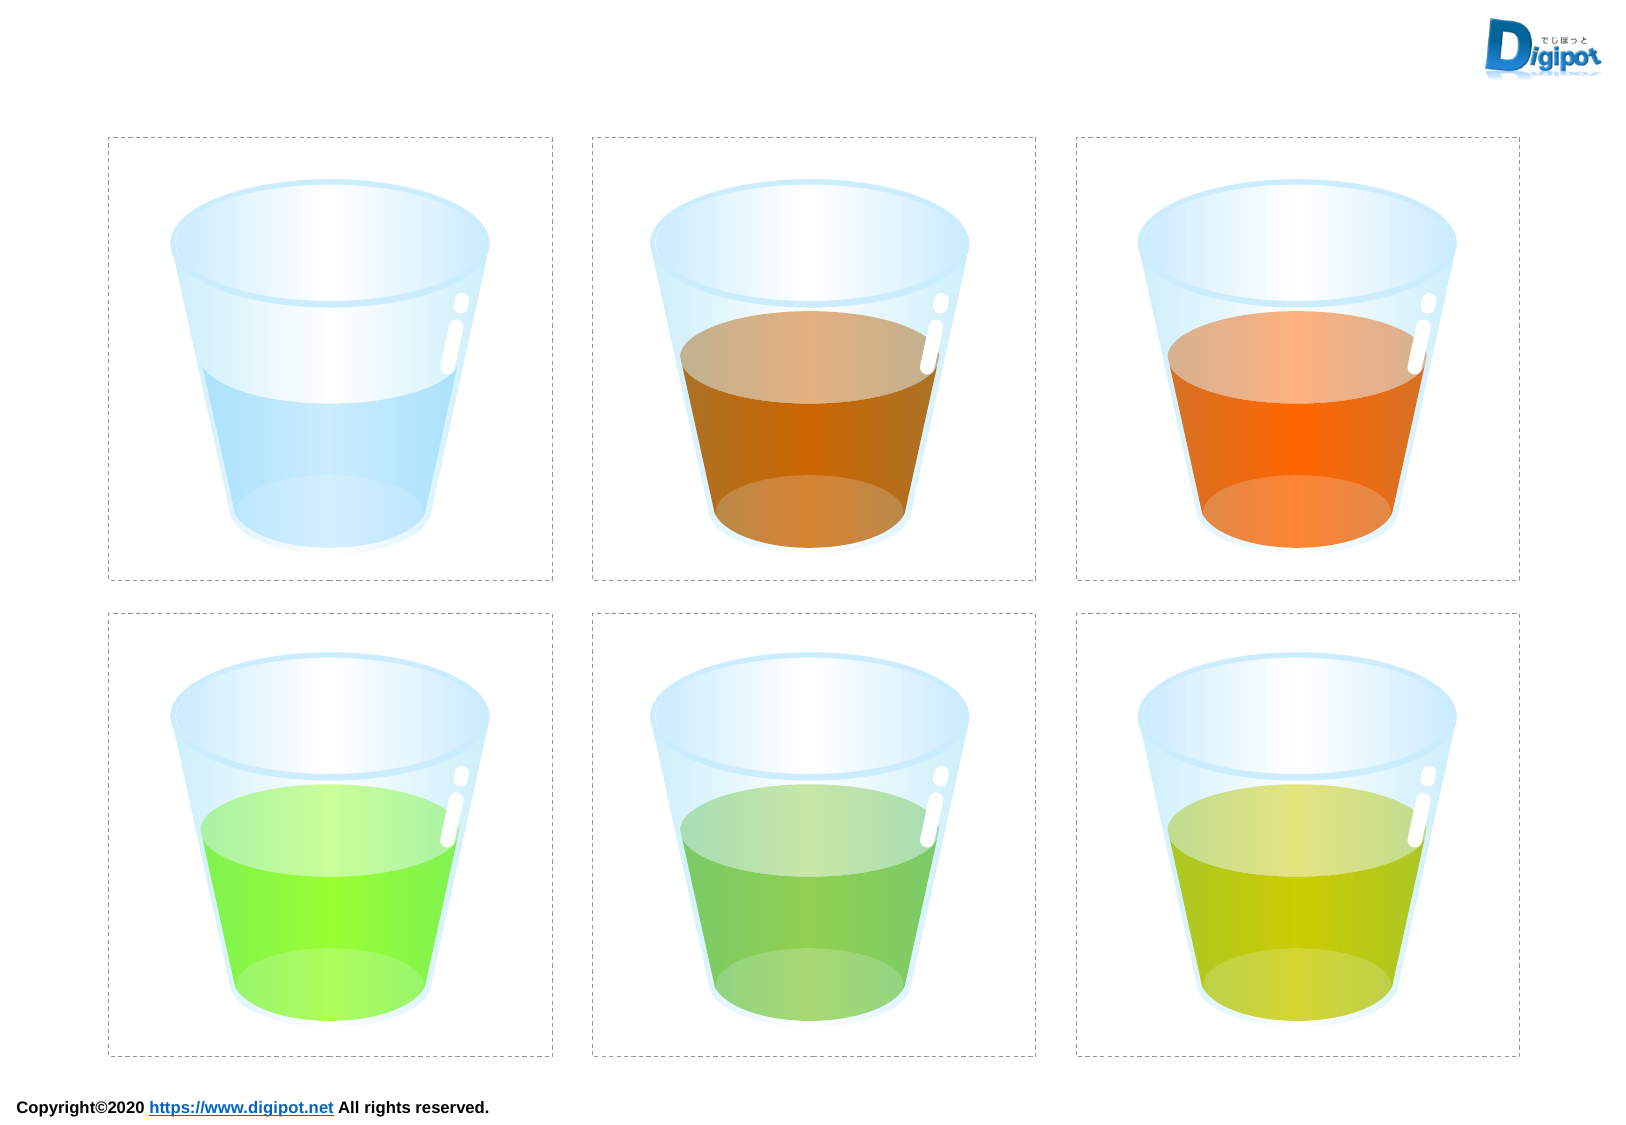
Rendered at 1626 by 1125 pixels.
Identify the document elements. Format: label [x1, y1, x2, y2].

text_box [170, 652, 490, 1027]
picture [1485, 18, 1602, 82]
text_box [649, 179, 970, 554]
text_box [649, 652, 970, 1027]
text_box [1137, 179, 1457, 554]
text_box [170, 179, 490, 554]
text_box [1137, 652, 1457, 1027]
